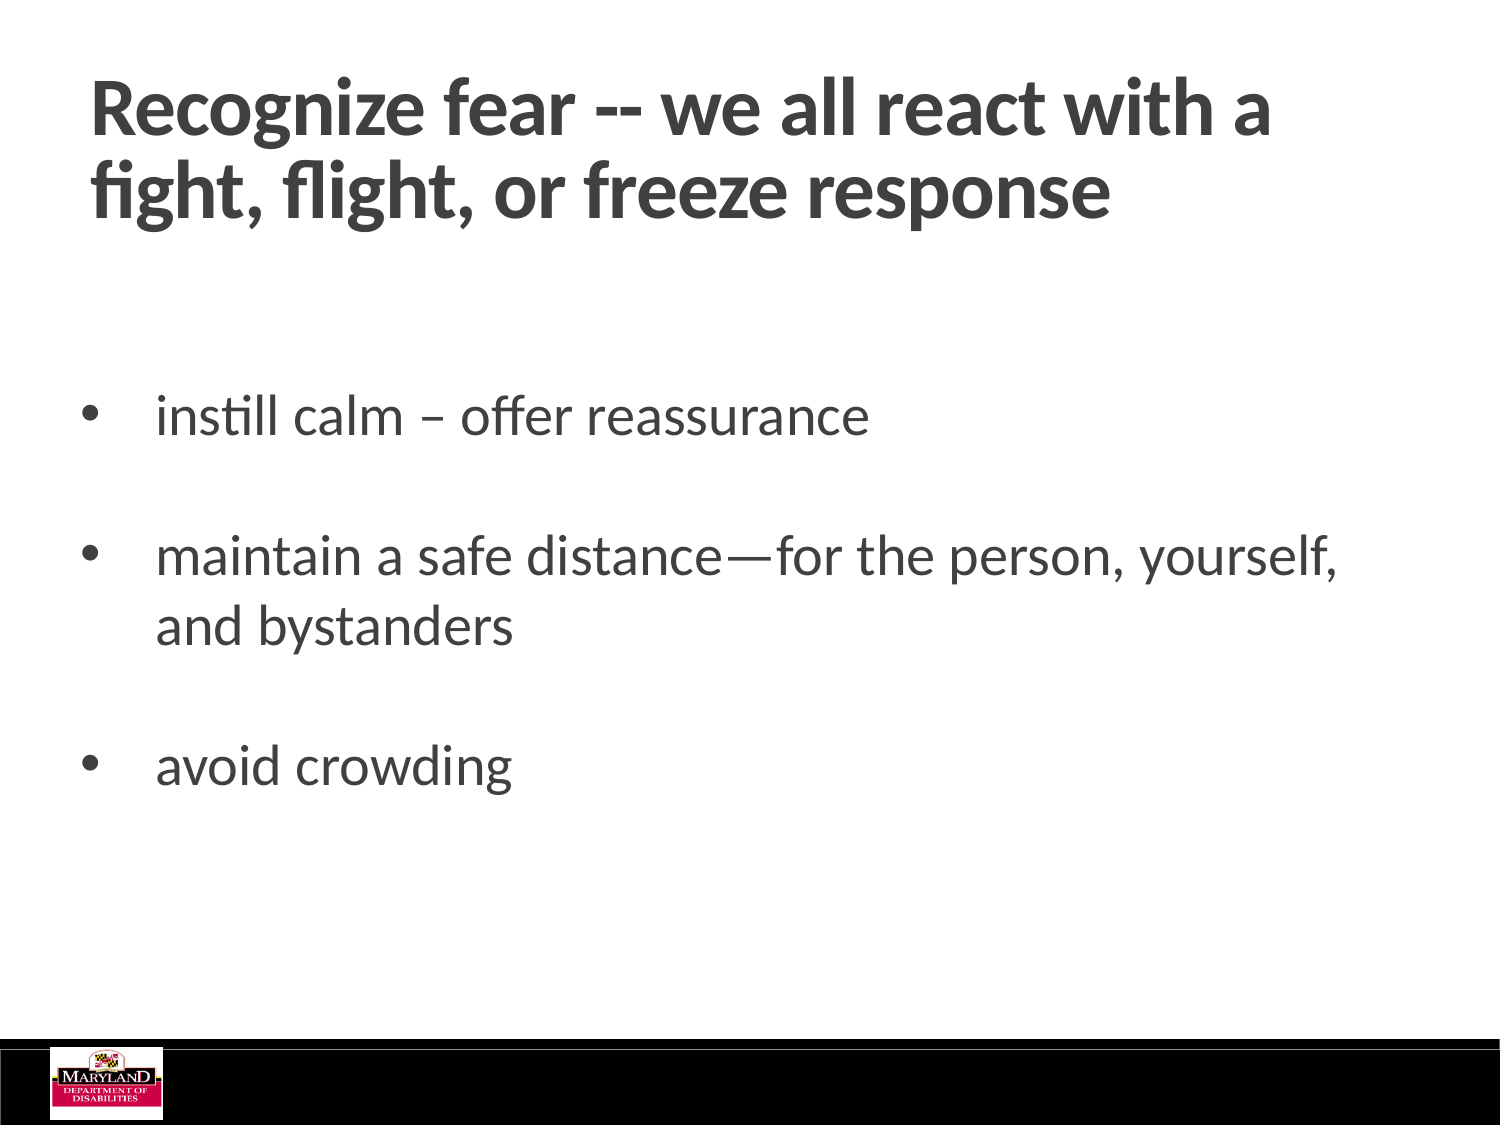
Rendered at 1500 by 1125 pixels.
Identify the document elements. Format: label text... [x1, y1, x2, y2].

title Recognize fear -- we all react with a fight, flight, or freeze response [75, 65, 1425, 1021]
picture [50, 1047, 163, 1120]
text_box instill calm – offer reassurance maintain a safe distance—for the person, yourself, and bystanders avoid crowding [65, 299, 1378, 1015]
